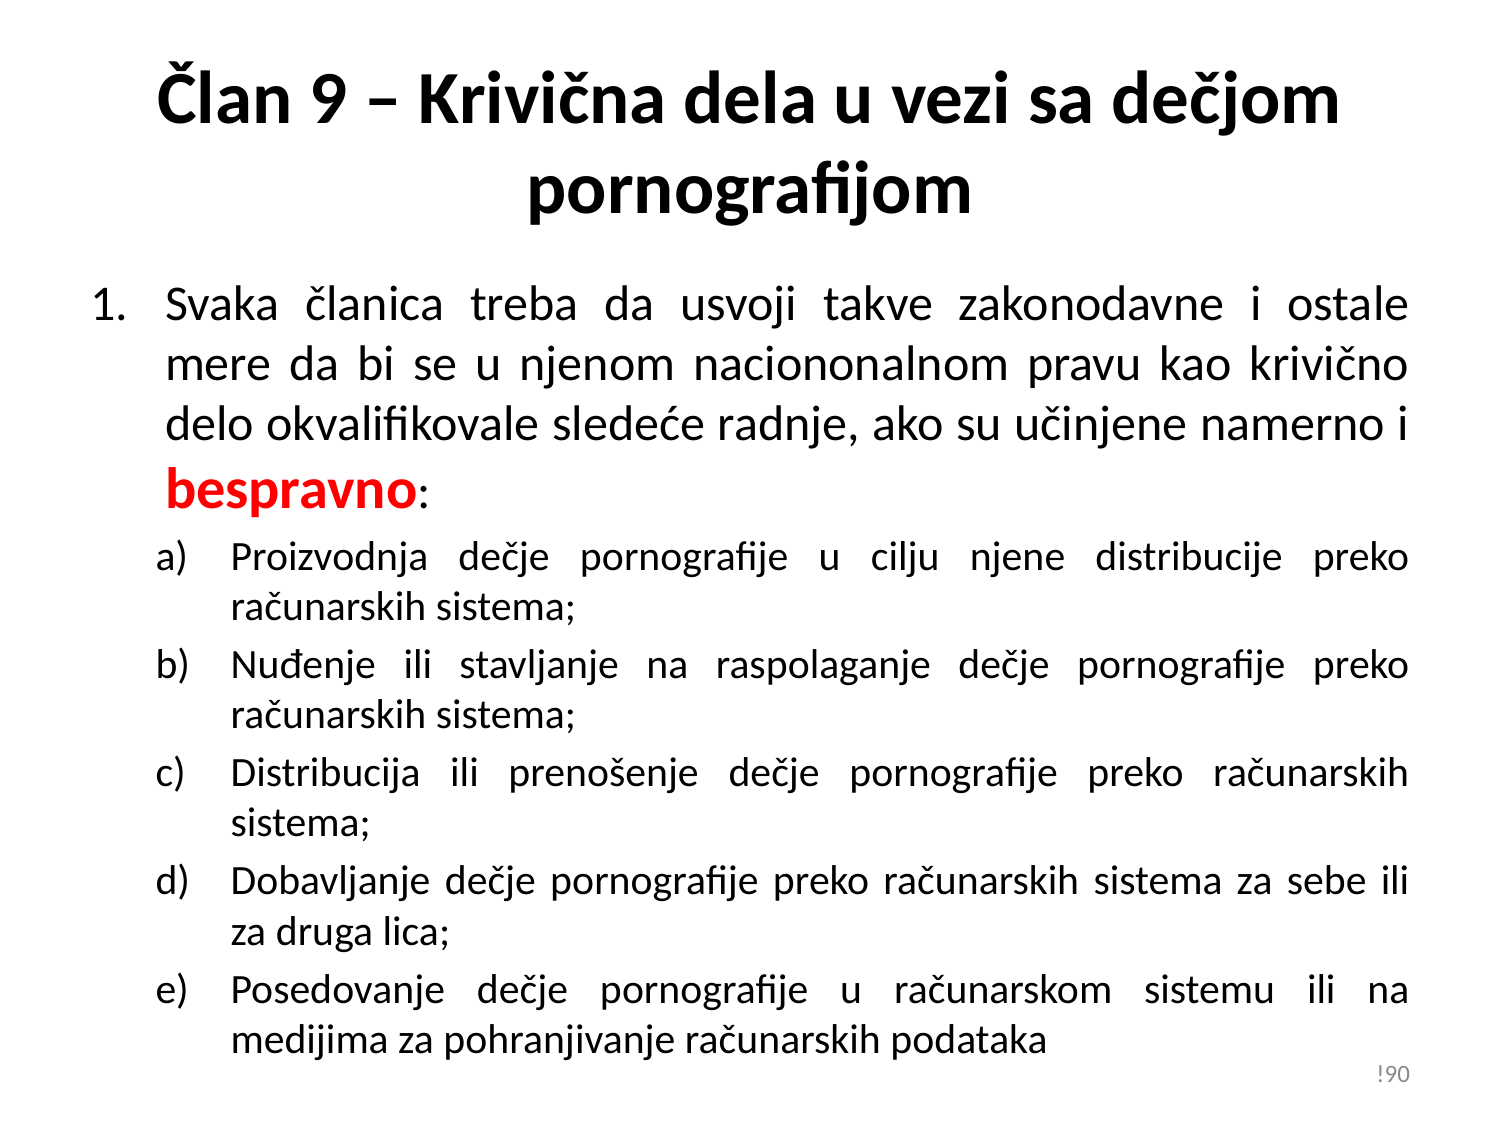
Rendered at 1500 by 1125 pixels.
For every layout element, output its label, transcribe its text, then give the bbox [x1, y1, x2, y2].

slide_number !90 [1074, 1042, 1425, 1103]
title Član 9 – Krivična dela u vezi sa dečjom pornografijom [74, 44, 1426, 233]
list Svaka članica treba da usvoji takve zakonodavne i ostale mere da bi se u njenom naciononalnom pravu kao krivično delo okvalifikovale sledeće radnje, ako su učinjene namerno i bespravno: Proizvodnja dečje pornografije u cilju njene distribucije preko računarskih sistema; Nuđenje ili stavljanje na raspolaganje dečje pornografije preko računarskih sistema; Distribucija ili prenošenje dečje pornografije preko računarskih sistema; Dobavljanje dečje pornografije preko računarskih sistema za sebe ili za druga lica; Posedovanje dečje pornografije u računarskom sistemu ili na medijima za pohranjivanje računarskih podataka [74, 262, 1426, 1006]
